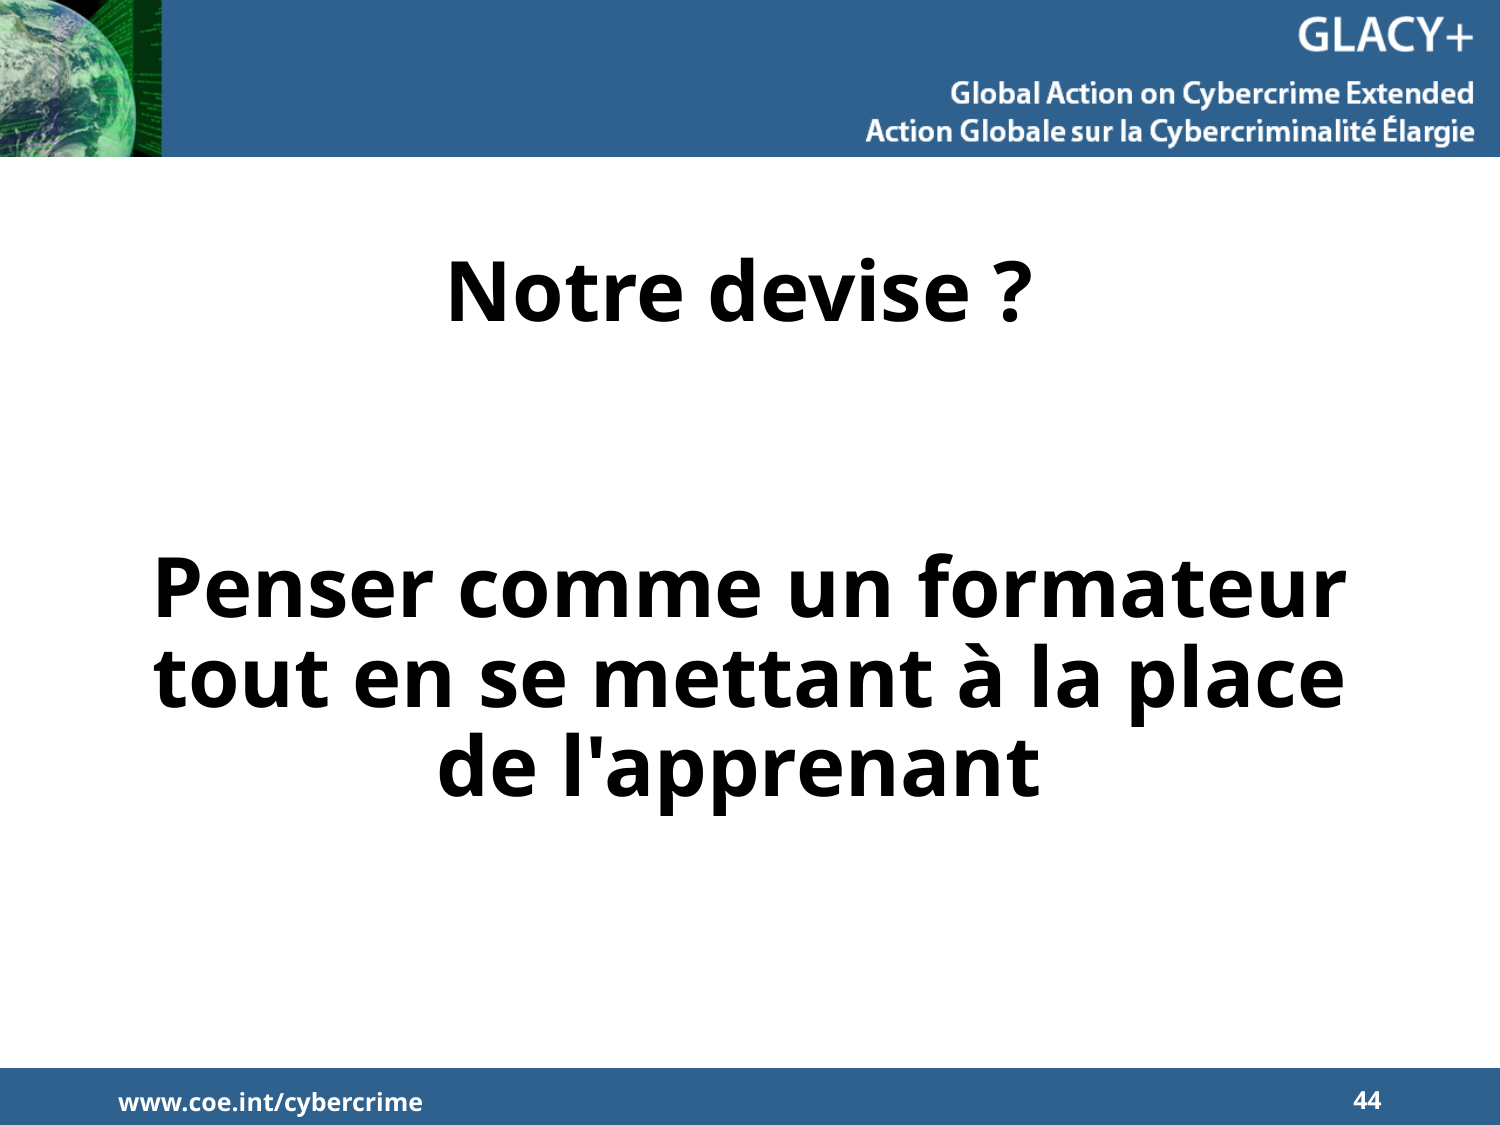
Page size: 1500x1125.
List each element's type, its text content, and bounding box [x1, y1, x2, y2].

picture [0, 0, 1500, 157]
slide_number 44 [1059, 1071, 1397, 1125]
slide_number www.coe.int/cybercrime [103, 1071, 491, 1125]
title Penser comme un formateur tout en se mettant à la place de l'apprenant [103, 450, 1397, 910]
text_box Notre devise ? [386, 230, 1114, 346]
